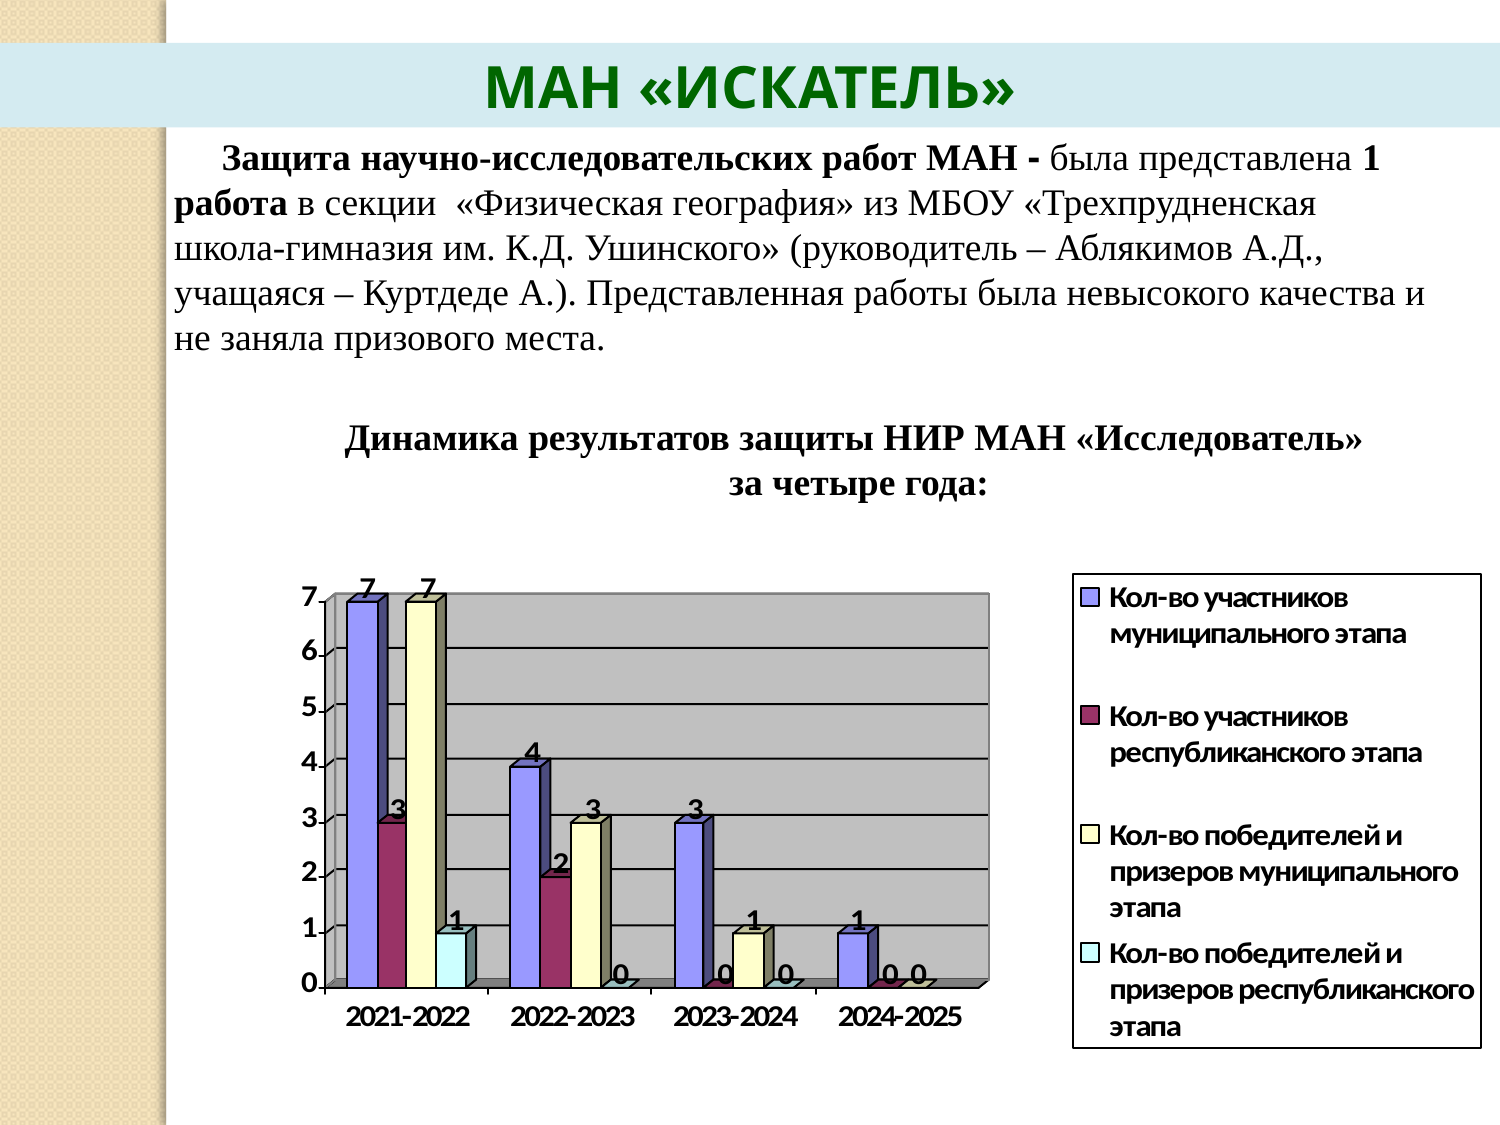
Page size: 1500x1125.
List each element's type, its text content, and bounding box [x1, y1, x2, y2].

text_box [206, 541, 1500, 1083]
text_box Защита научно-исследовательских работ МАН - была представлена 1 работа в секции «Физическая география» из МБОУ «Трехпрудненская школа-гимназия им. К.Д. Ушинского» (руководитель – Аблякимов А.Д., учащаяся – Куртдеде А.). Представленная работы была невысокого качества и не заняла призового места. [159, 128, 1447, 456]
text_box МАН «ИСКАТЕЛЬ» [0, 42, 1500, 128]
text_box Динамика результатов защиты НИР МАН «Исследователь» за четыре года: [171, 405, 1500, 556]
